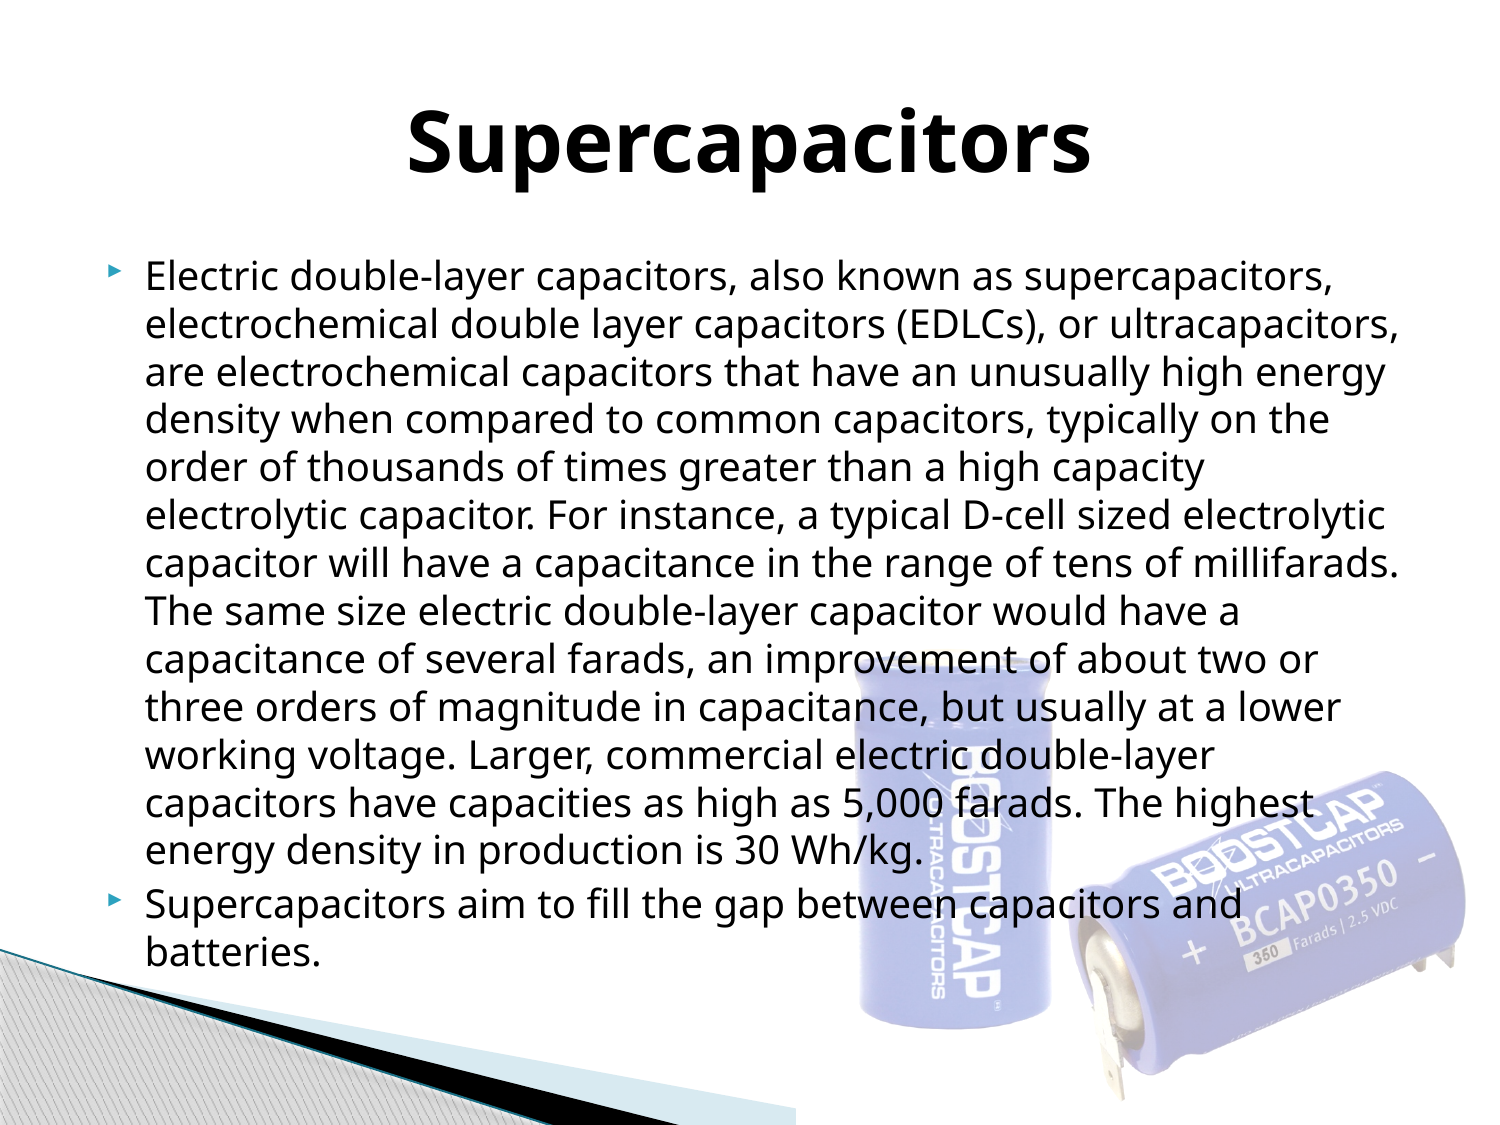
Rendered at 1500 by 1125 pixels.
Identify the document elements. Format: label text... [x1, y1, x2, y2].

list Electric double-layer capacitors, also known as supercapacitors, electrochemical double layer capacitors (EDLCs), or ultracapacitors, are electrochemical capacitors that have an unusually high energy density when compared to common capacitors, typically on the order of thousands of times greater than a high capacity electrolytic capacitor. For instance, a typical D-cell sized electrolytic capacitor will have a capacitance in the range of tens of millifarads. The same size electric double-layer capacitor would have a capacitance of several farads, an improvement of about two or three orders of magnitude in capacitance, but usually at a lower working voltage. Larger, commercial electric double-layer capacitors have capacities as high as 5,000 farads. The highest energy density in production is 30 Wh/kg. Supercapacitors aim to fill the gap between capacitors and batteries. [75, 243, 1425, 986]
title Supercapacitors [75, 45, 1425, 233]
picture [796, 624, 1500, 1125]
